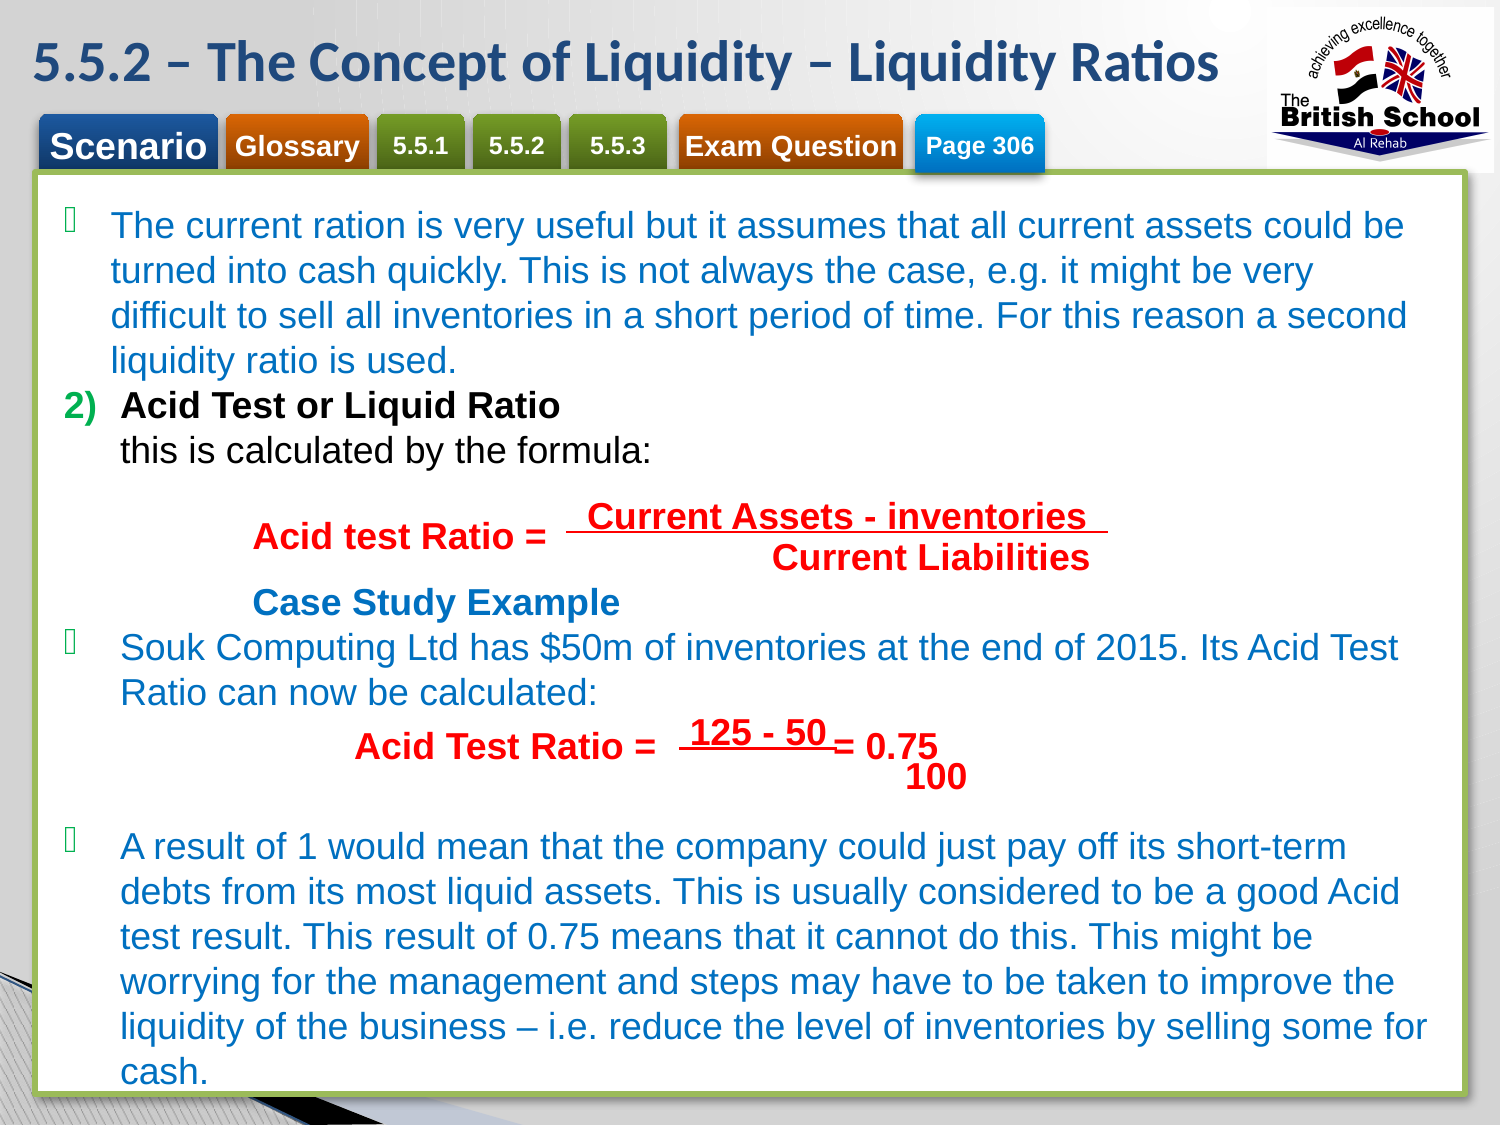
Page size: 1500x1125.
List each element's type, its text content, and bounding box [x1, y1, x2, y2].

picture [1267, 7, 1495, 173]
picture [281, 1114, 303, 1125]
title 5.5.2 – The Concept of Liquidity – Liquidity Ratios [17, 7, 1270, 110]
text_box The current ration is very useful but it assumes that all current assets could be turned into cash quickly. This is not always the case, e.g. it might be very difficult to sell all inventories in a short period of time. For this reason a second liquidity ratio is used. Acid Test or Liquid Ratio this is calculated by the formula: Current Assets - inventories . Acid test Ratio = Current Liabilities Case Study Example Souk Computing Ltd has $50m of inventories at the end of 2015. Its Acid Test Ratio can now be calculated: 125 - 50 . Acid Test Ratio = = 0.75 100 A result of 1 would mean that the company could just pay off its short-term debts from its most liquid assets. This is usually considered to be a good Acid test result. This result of 0.75 means that it cannot do this. This might be worrying for the management and steps may have to be taken to improve the liquidity of the business – i.e. reduce the level of inventories by selling some for cash. [49, 193, 1447, 1099]
text_box Page 306 [915, 114, 1046, 173]
